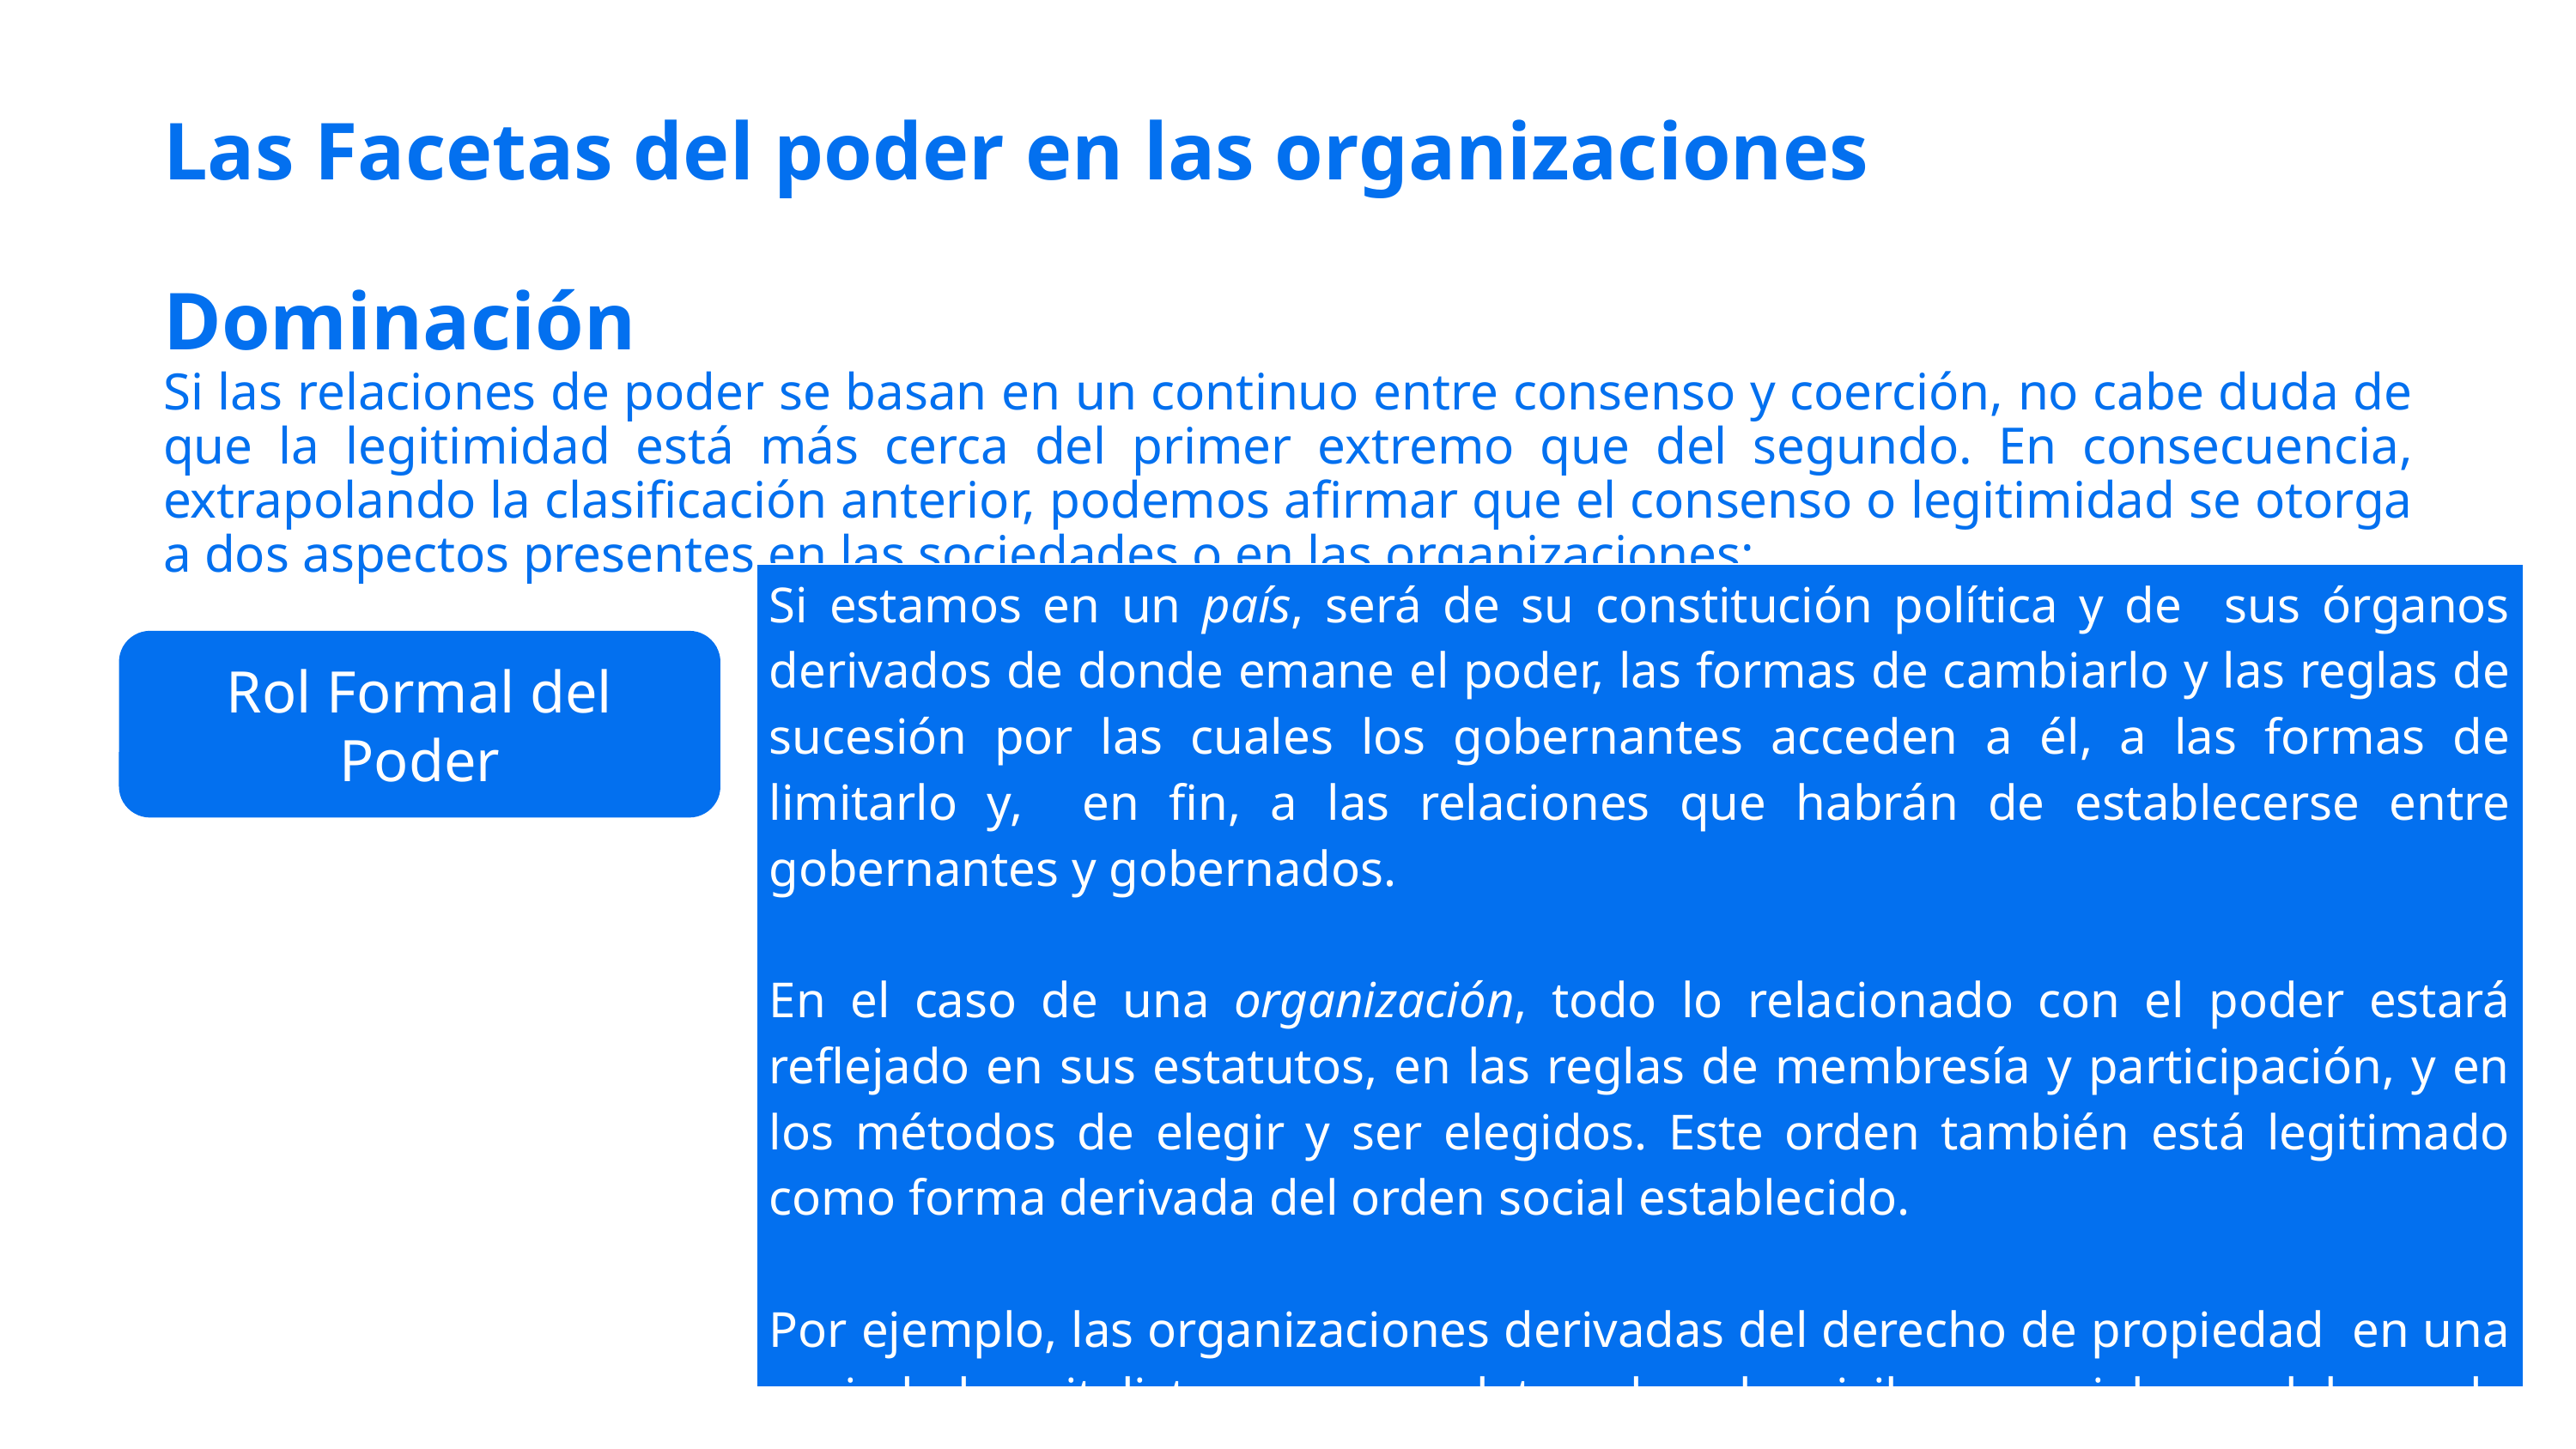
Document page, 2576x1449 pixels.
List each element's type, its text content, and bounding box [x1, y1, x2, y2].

table_header Si estamos en un país, será de su constitución política y de sus órganos derivados de donde emane el poder, las formas de cambiarlo y las reglas de sucesión por las cuales los gobernantes acceden a él, a las formas de limitarlo y, en fin, a las relaciones que habrán de establecerse entre gobernantes y gobernados. En el caso de una organización, todo lo relacionado con el poder estará reflejado en sus estatutos, en las reglas de membresía y participación, y en los métodos de elegir y ser elegidos. Este orden también está legitimado como forma derivada del orden social establecido. Por ejemplo, las organizaciones derivadas del derecho de propiedad en una sociedad capitalista y sus correlatos, derecho civil, comercial, penal; leyes de sociedades anónimas, de responsabilidad limitada, cooperativas, etcétera. [757, 565, 2523, 1386]
text_box Rol Formal del Poder [118, 630, 721, 818]
text_box Las Facetas del poder en las organizaciones Dominación Si las relaciones de poder se basan en un continuo entre consenso y coerción, no cabe duda de que la legitimidad está más cerca del primer extremo que del segundo. En consecuencia, extrapolando la clasificación anterior, podemos afirmar que el consenso o legitimidad se otorga a dos aspectos presentes en las sociedades o en las organizaciones: [150, 106, 2426, 590]
